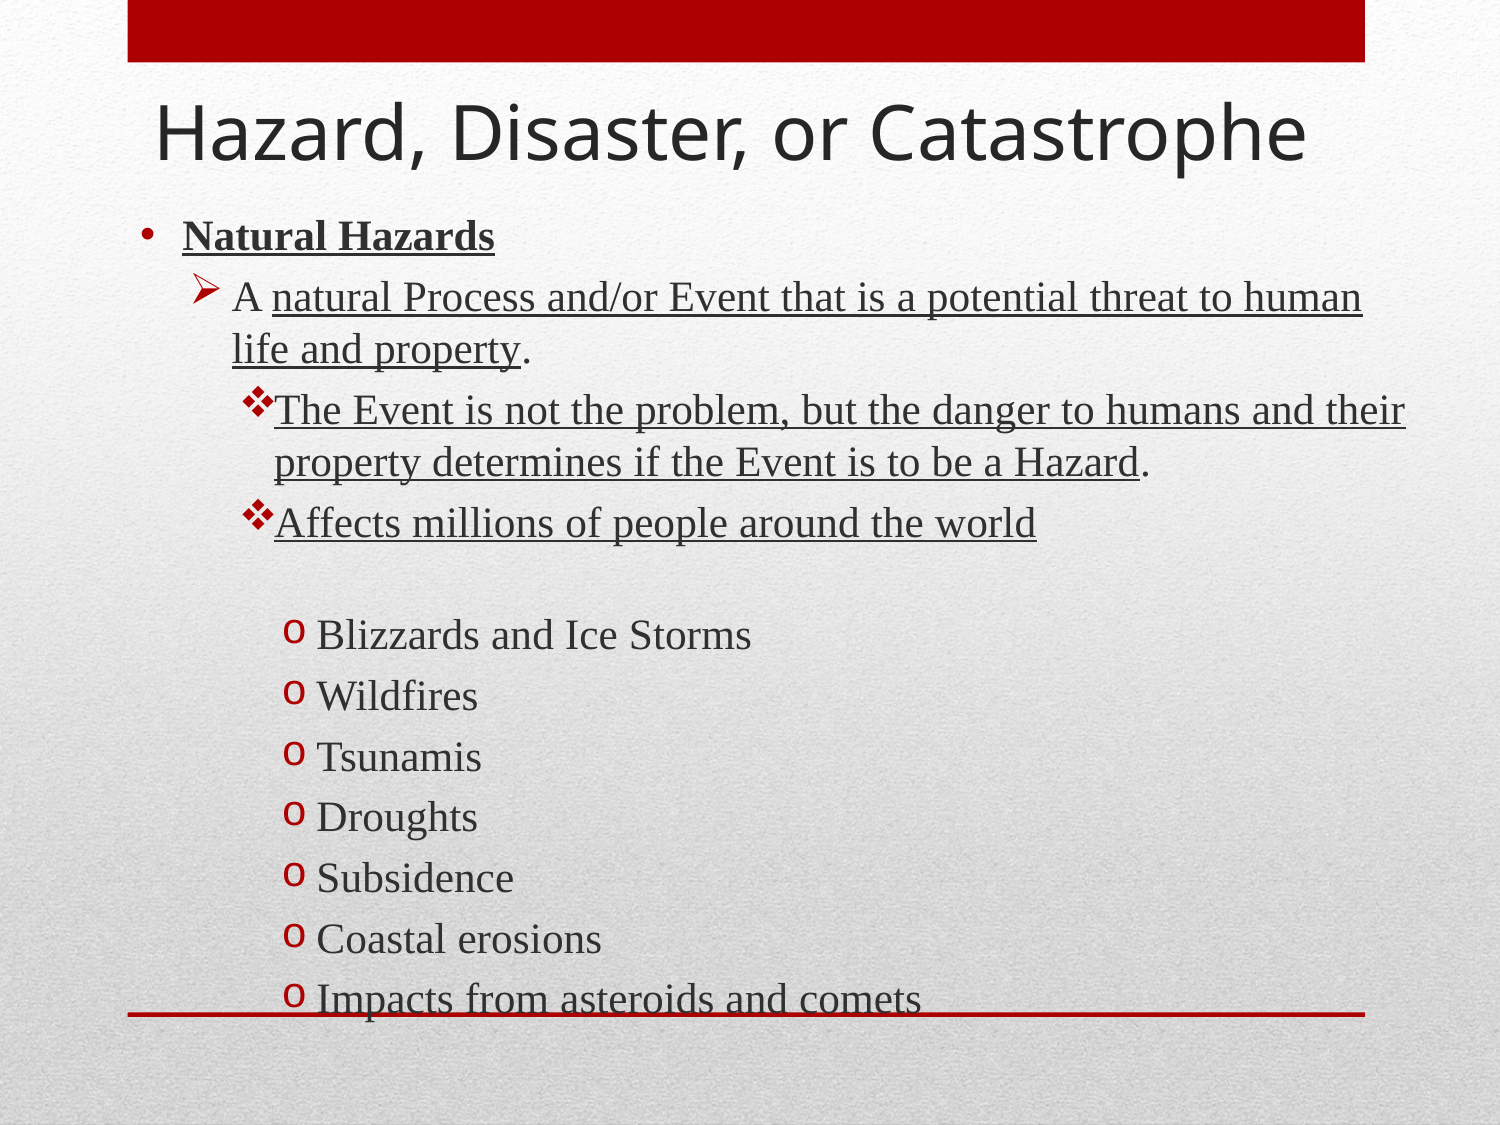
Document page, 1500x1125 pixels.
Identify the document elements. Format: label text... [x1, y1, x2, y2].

title Hazard, Disaster, or Catastrophe [99, 0, 1363, 184]
list Natural Hazards A natural Process and/or Event that is a potential threat to human life and property. The Event is not the problem, but the danger to humans and their property determines if the Event is to be a Hazard. Affects millions of people around the world Blizzards and Ice Storms Wildfires Tsunamis Droughts Subsidence Coastal erosions Impacts from asteroids and comets [125, 200, 1438, 1038]
